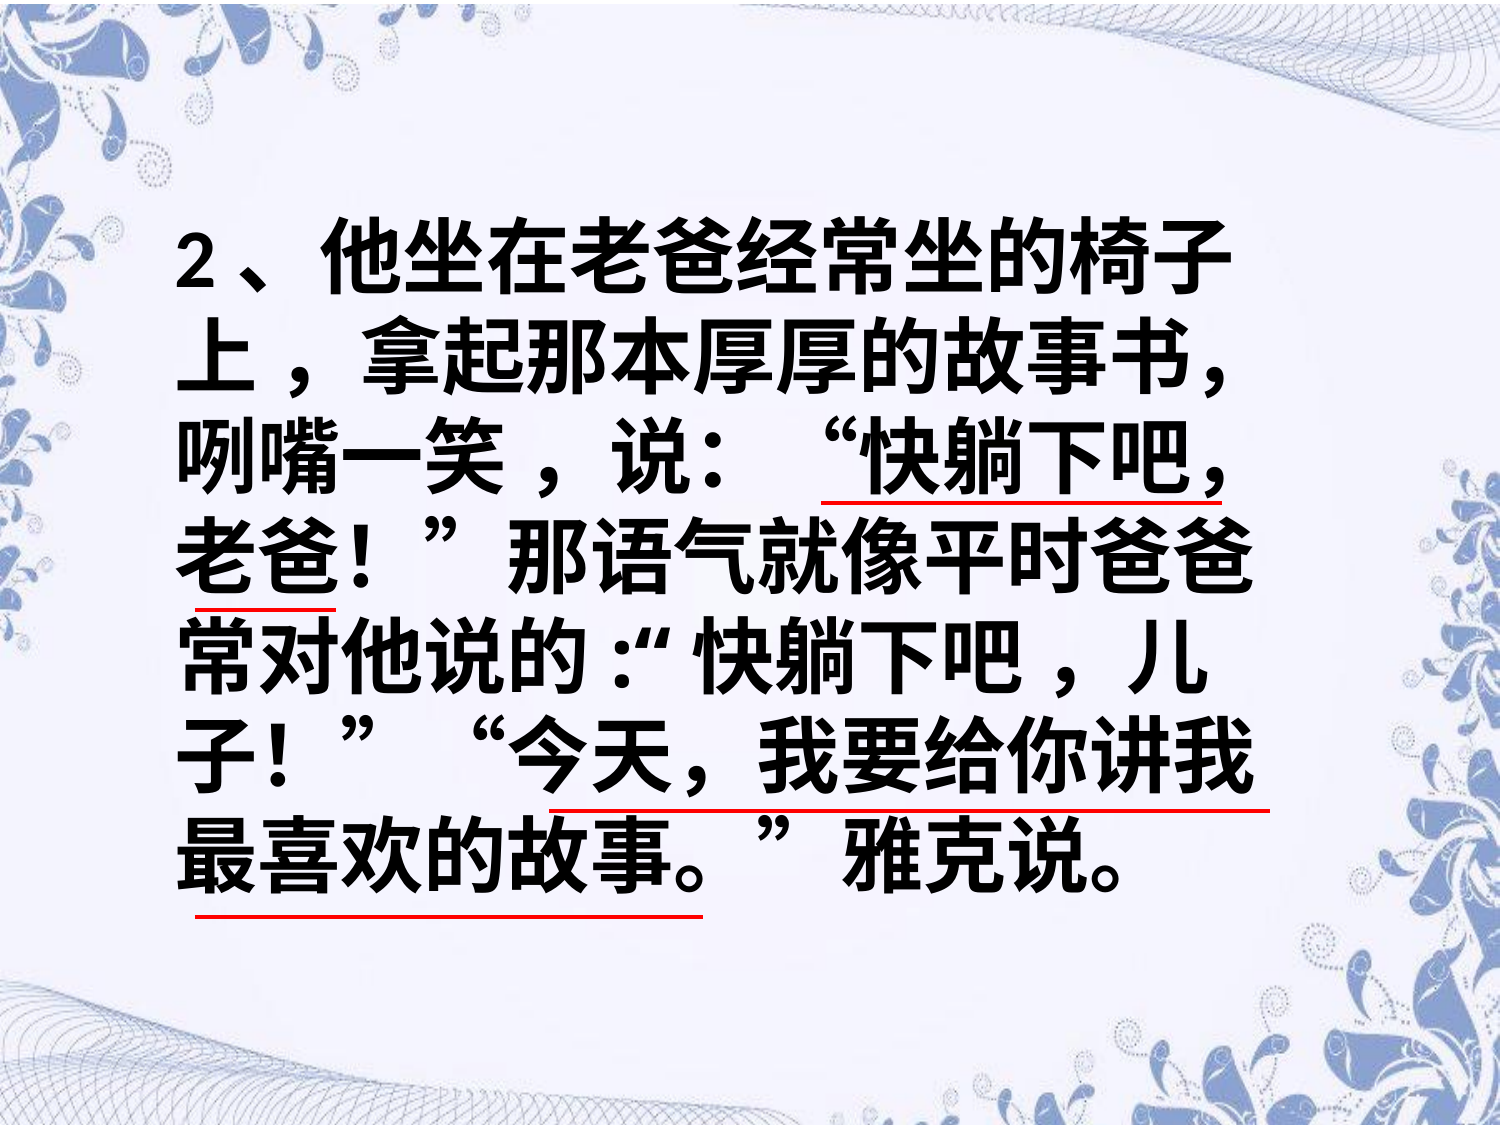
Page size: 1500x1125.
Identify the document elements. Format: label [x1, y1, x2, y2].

picture [0, 4, 1500, 1125]
text_box [194, 810, 1270, 918]
text_box [194, 503, 1223, 610]
